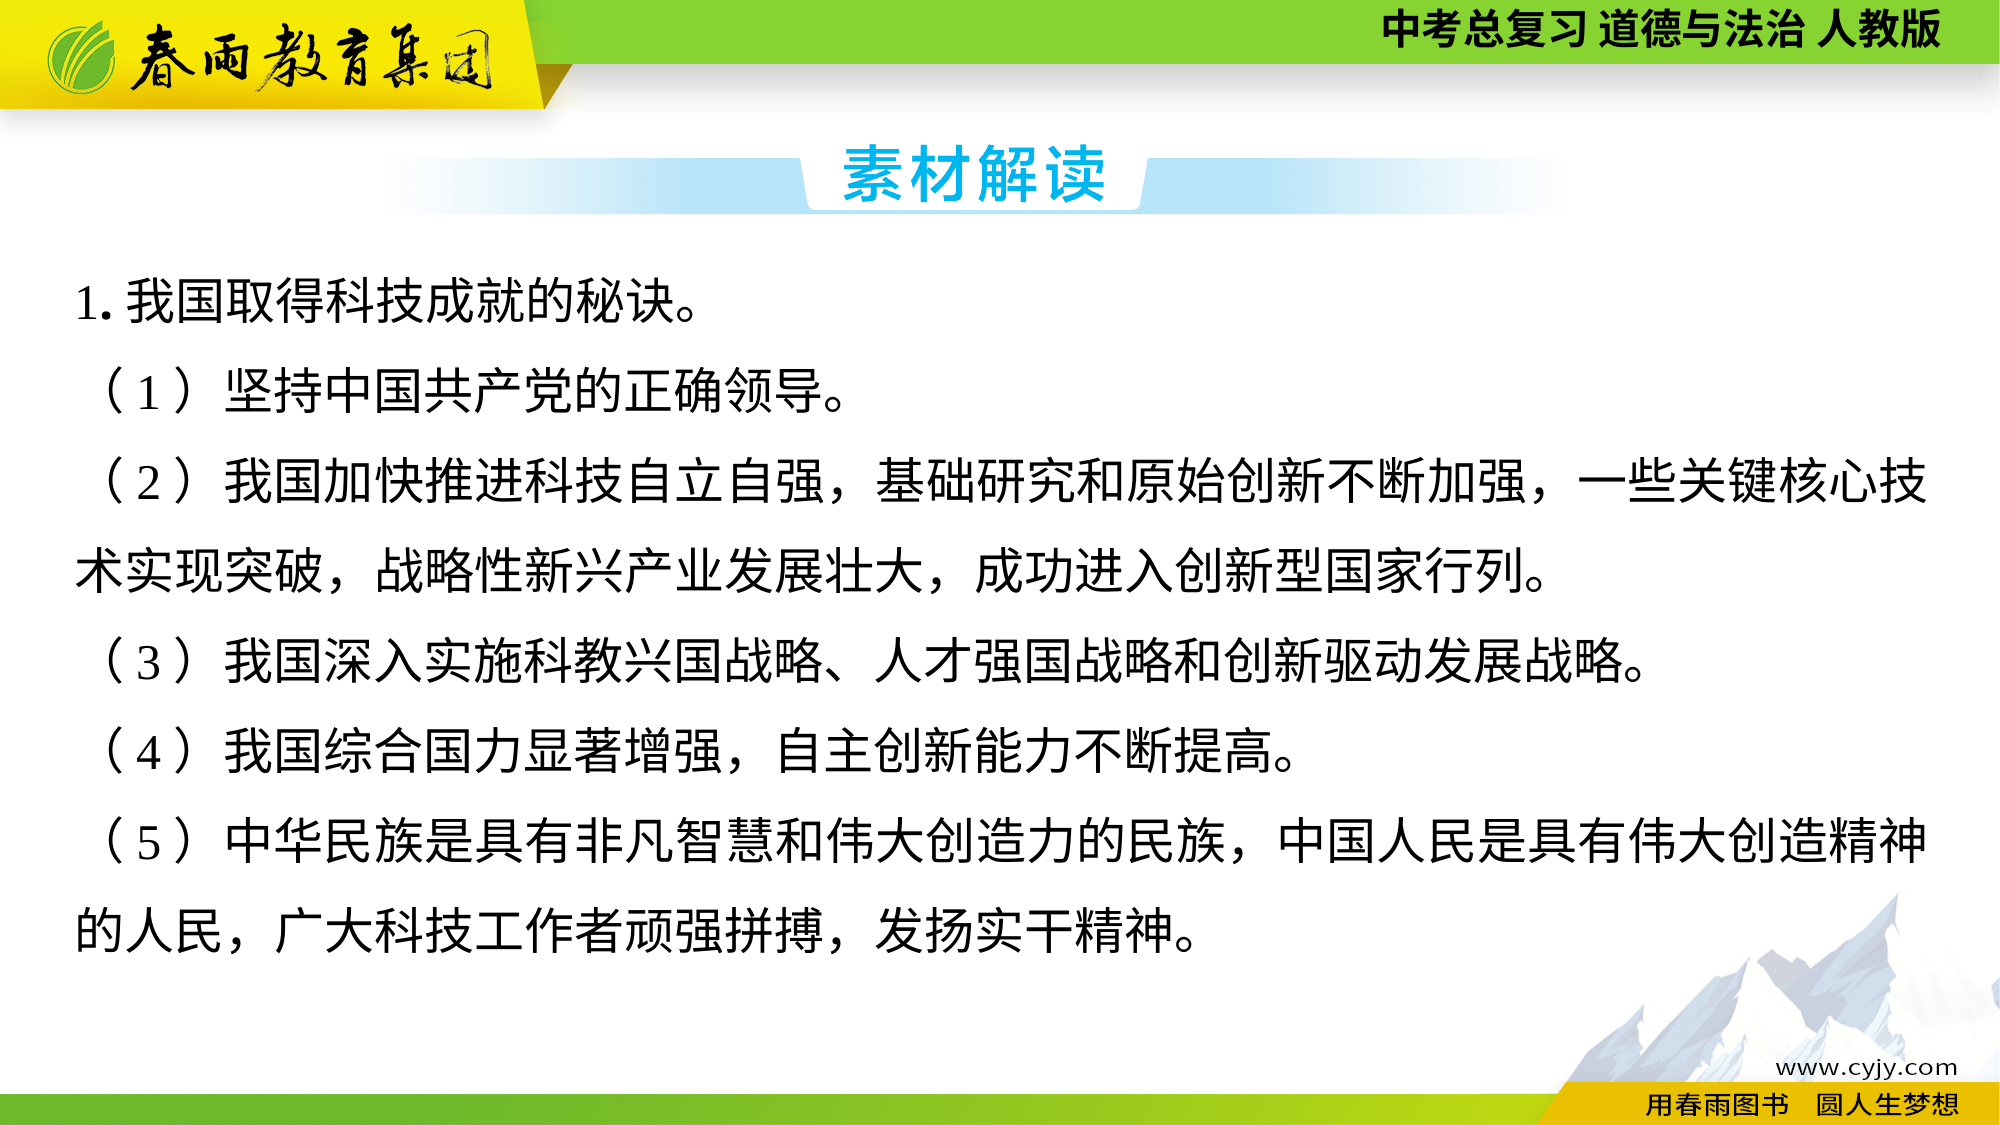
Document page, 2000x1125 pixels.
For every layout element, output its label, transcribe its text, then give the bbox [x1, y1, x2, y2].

list 1.我国取得科技成就的秘诀。 （1）坚持中国共产党的正确领导。 （2）我国加快推进科技自立自强，基础研究和原始创新不断加强，一些关键核心技术实现突破，战略性新兴产业发展壮大，成功进入创新型国家行列。 （3）我国深入实施科教兴国战略、人才强国战略和创新驱动发展战略。 （4）我国综合国力显著增强，自主创新能力不断提高。 （5）中华民族是具有非凡智慧和伟大创造力的民族，中国人民是具有伟大创造精神的人民，广大科技工作者顽强拼搏，发扬实干精神。 [59, 231, 1944, 963]
picture [0, 0, 2000, 1125]
